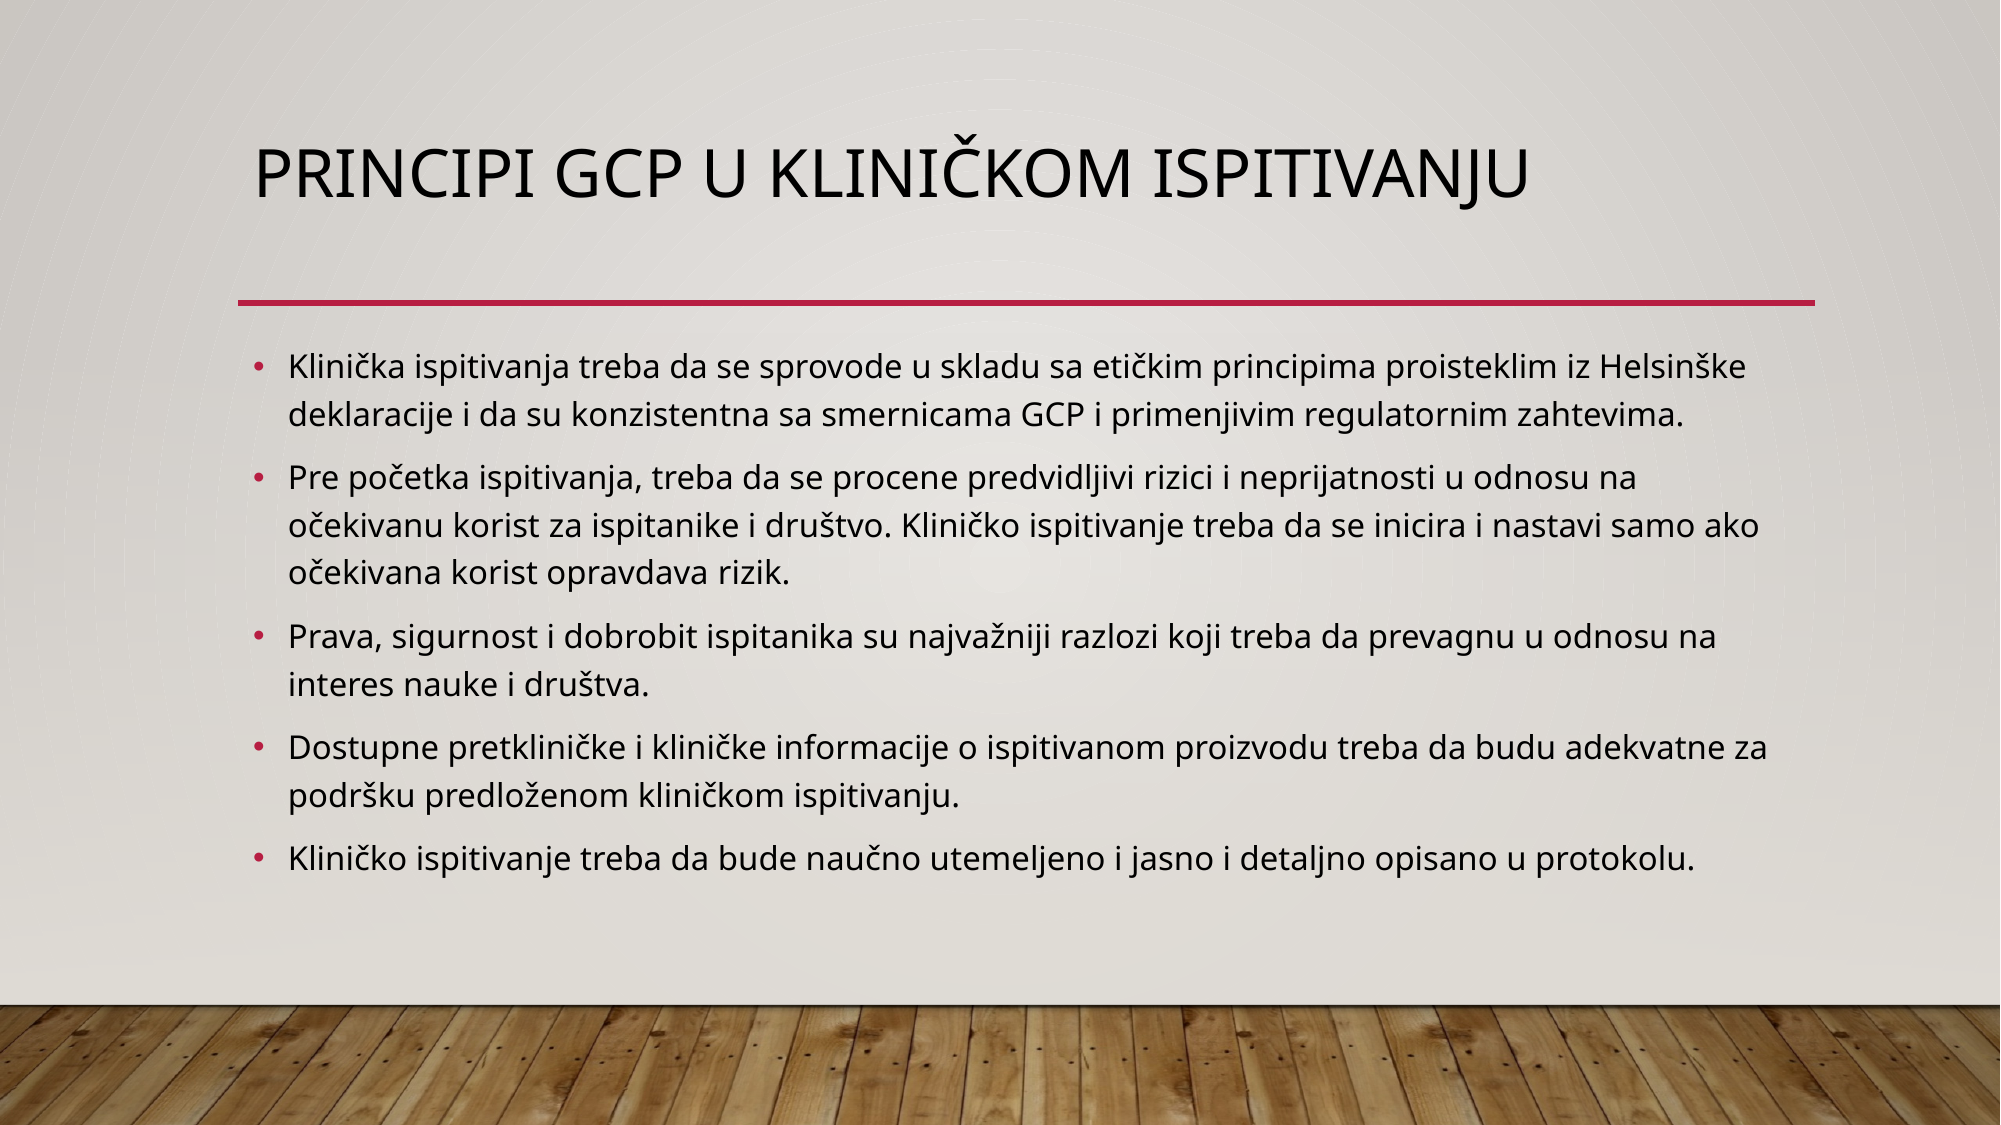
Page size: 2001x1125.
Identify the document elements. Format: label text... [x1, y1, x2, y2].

title PRINCIPI GCP U KLINIČKOM ISPITIVANJU [238, 131, 1814, 305]
list Klinička ispitivanja treba da se sprovode u skladu sa etičkim principima proisteklim iz Helsinške deklaracije i da su konzistentna sa smernicama GCP i primenjivim regulatornim zahtevima. Pre početka ispitivanja, treba da se procene predvidljivi rizici i neprijatnosti u odnosu na očekivanu korist za ispitanike i društvo. Kliničko ispitivanje treba da se inicira i nastavi samo ako očekivana korist opravdava rizik. Prava, sigurnost i dobrobit ispitanika su najvažniji razlozi koji treba da prevagnu u odnosu na interes nauke i društva. Dostupne pretkliničke i kliničke informacije o ispitivanom proizvodu treba da budu adekvatne za podršku predloženom kliničkom ispitivanju. Kliničko ispitivanje treba da bude naučno utemeljeno i jasno i detaljno opisano u protokolu. [238, 330, 1814, 897]
picture [0, 1005, 2000, 1125]
